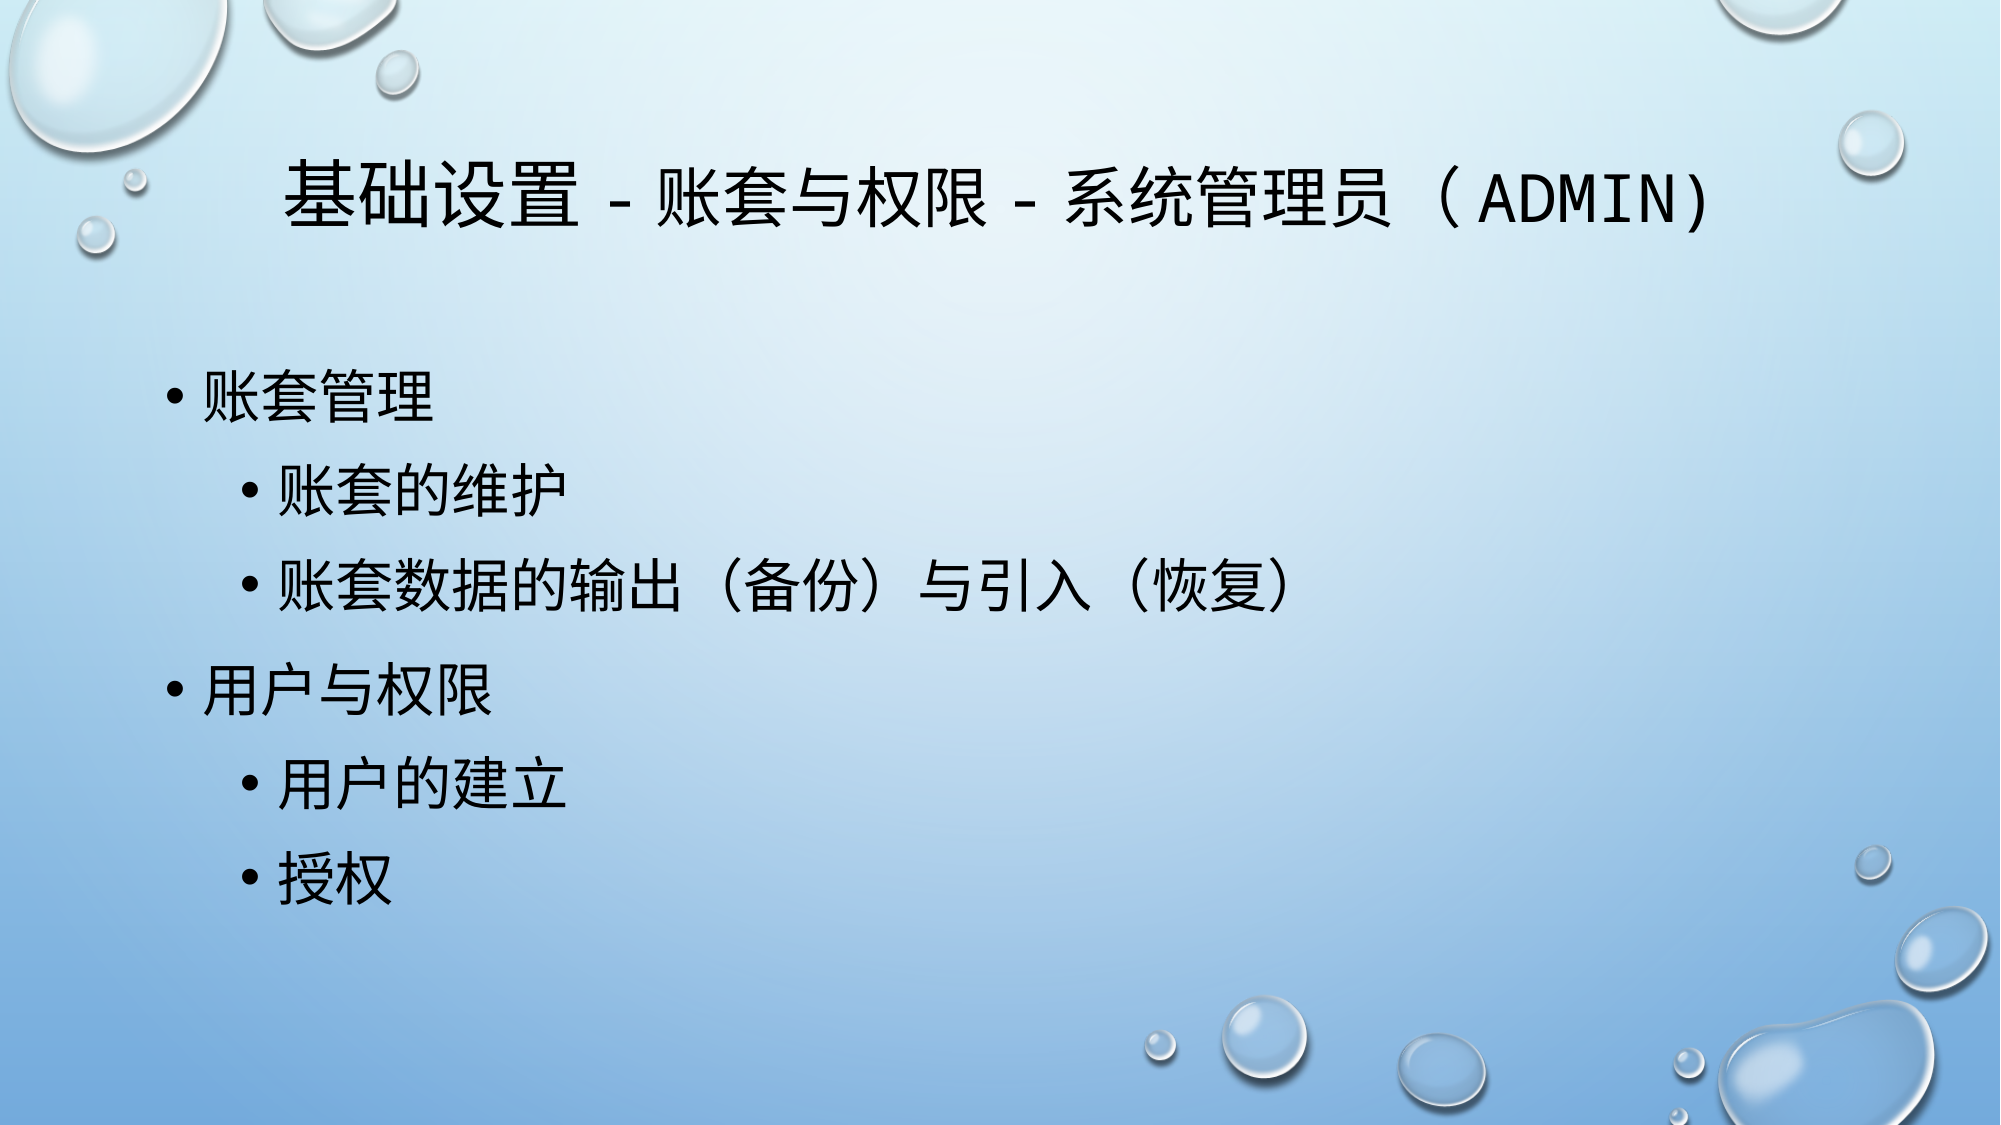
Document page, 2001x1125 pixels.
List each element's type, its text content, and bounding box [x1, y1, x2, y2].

list 账套管理 账套的维护 账套数据的输出（备份）与引入（恢复） 用户与权限 用户的建立 授权 [149, 339, 1850, 966]
title 基础设置-账套与权限-系统管理员（admin) [149, 67, 1851, 329]
picture [0, 0, 2000, 1125]
